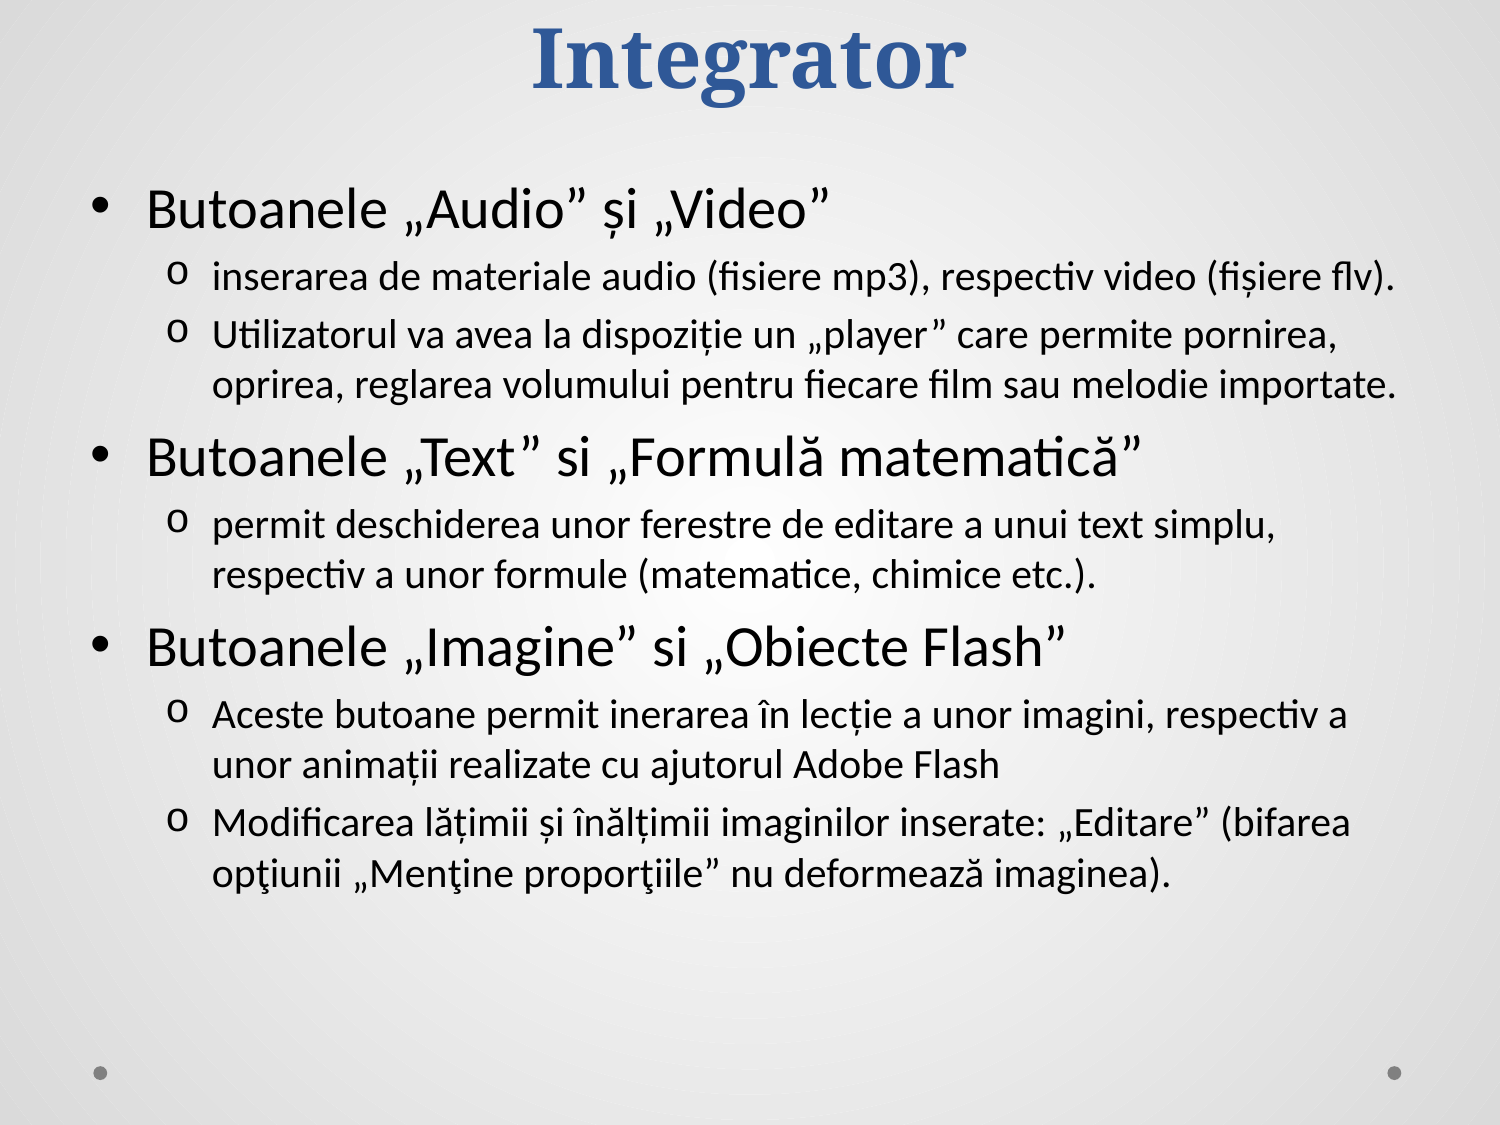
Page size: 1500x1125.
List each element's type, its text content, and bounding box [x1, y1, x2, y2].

list Butoanele „Audio” și „Video” inserarea de materiale audio (fisiere mp3), respectiv video (fișiere flv). Utilizatorul va avea la dispoziție un „player” care permite pornirea, oprirea, reglarea volumului pentru fiecare film sau melodie importate. Butoanele „Text” si „Formulă matematică” permit deschiderea unor ferestre de editare a unui text simplu, respectiv a unor formule (matematice, chimice etc.). Butoanele „Imagine” si „Obiecte Flash” Aceste butoane permit inerarea în lecție a unor imagini, respectiv a unor animații realizate cu ajutorul Adobe Flash Modificarea lățimii și înălțimii imaginilor inserate: „Editare” (bifarea opţiunii „Menţine proporţiile” nu deformează imaginea). [75, 162, 1425, 1005]
title Utilizarea aplicatiei EDU Integrator [0, 0, 1500, 113]
